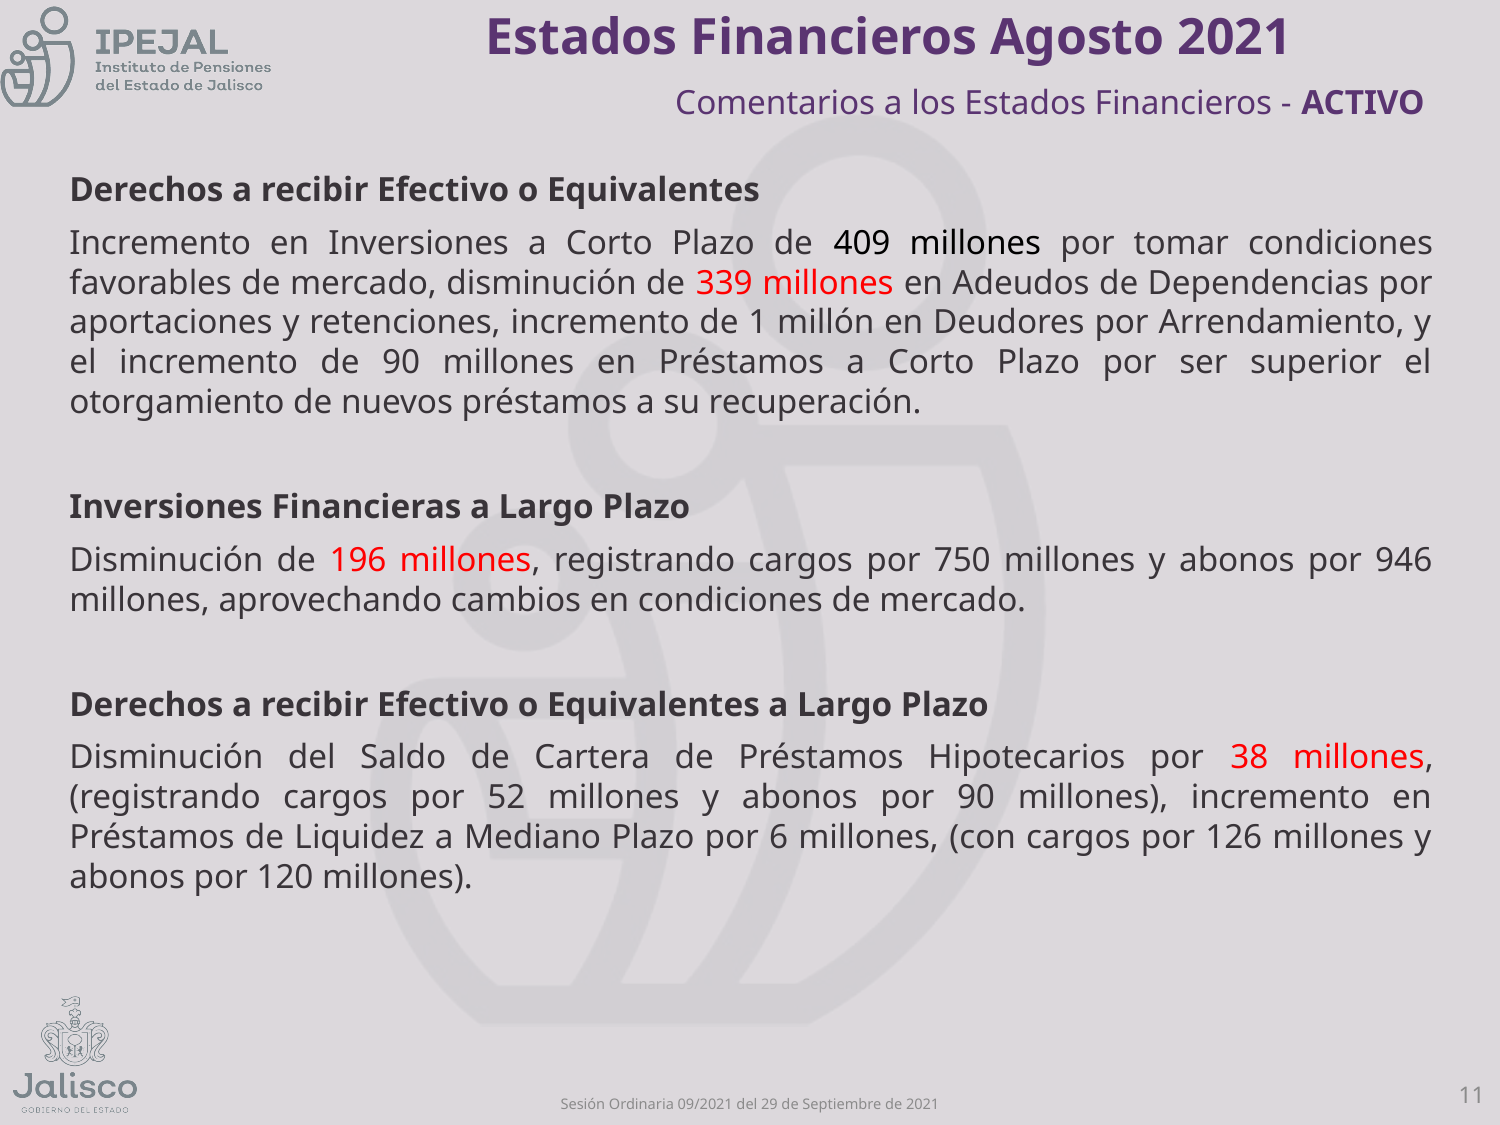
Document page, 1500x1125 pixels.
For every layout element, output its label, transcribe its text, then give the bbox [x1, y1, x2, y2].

picture [0, 988, 166, 1125]
text_box Estados Financieros Agosto 2021 [277, 4, 1500, 130]
slide_number 11 [1411, 1066, 1500, 1125]
picture [0, 6, 271, 107]
footer Sesión Ordinaria 09/2021 del 29 de Septiembre de 2021 [472, 1074, 1028, 1125]
text_box Derechos a recibir Efectivo o Equivalentes Incremento en Inversiones a Corto Plazo de 409 millones por tomar condiciones favorables de mercado, disminución de 339 millones en Adeudos de Dependencias por aportaciones y retenciones, incremento de 1 millón en Deudores por Arrendamiento, y el incremento de 90 millones en Préstamos a Corto Plazo por ser superior el otorgamiento de nuevos préstamos a su recuperación. Inversiones Financieras a Largo Plazo Disminución de 196 millones, registrando cargos por 750 millones y abonos por 946 millones, aprovechando cambios en condiciones de mercado. Derechos a recibir Efectivo o Equivalentes a Largo Plazo Disminución del Saldo de Cartera de Préstamos Hipotecarios por 38 millones, (registrando cargos por 52 millones y abonos por 90 millones), incremento en Préstamos de Liquidez a Mediano Plazo por 6 millones, (con cargos por 126 millones y abonos por 120 millones). [54, 161, 1449, 955]
text_box Comentarios a los Estados Financieros - ACTIVO [633, 73, 1449, 129]
